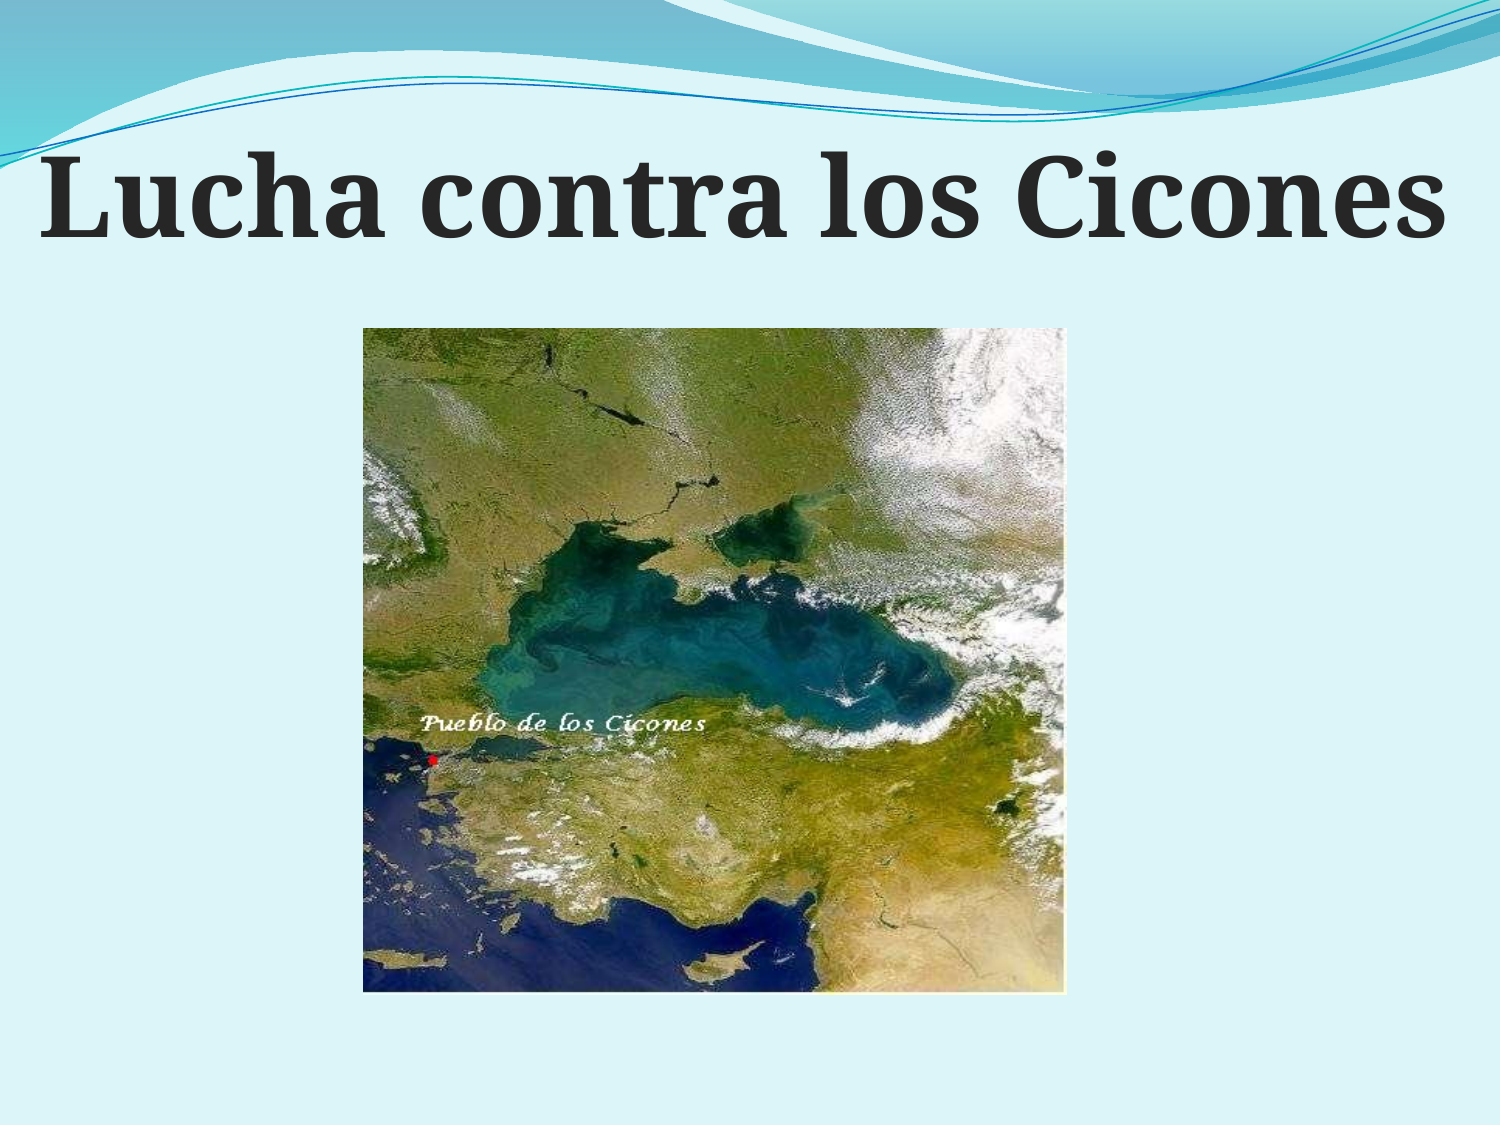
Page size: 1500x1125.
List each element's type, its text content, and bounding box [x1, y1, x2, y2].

picture [362, 327, 1067, 995]
text_box Lucha contra los Cicones [23, 117, 1465, 268]
